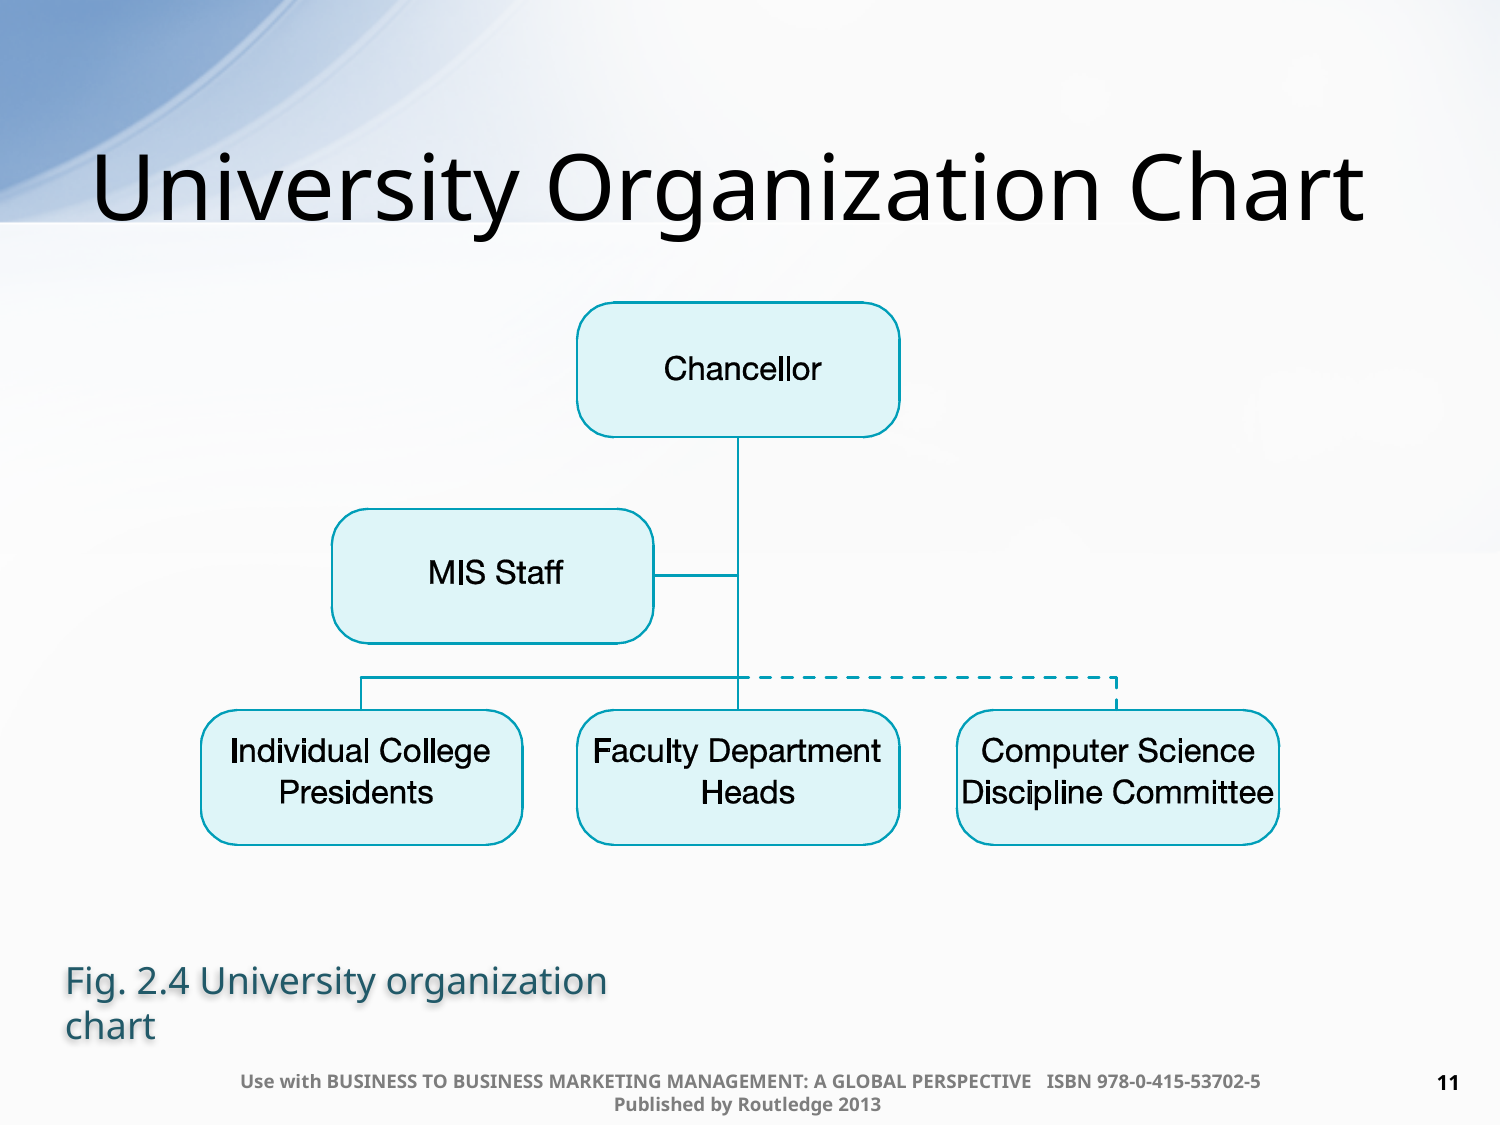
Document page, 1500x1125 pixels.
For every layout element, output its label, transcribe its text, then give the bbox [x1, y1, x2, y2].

text_box Use with BUSINESS TO BUSINESS MARKETING MANAGEMENT: A GLOBAL PERSPECTIVE ISBN 978-0-415-53702-5 Published by Routledge 2013 [0, 1062, 1500, 1125]
title University Organization Chart [75, 58, 1425, 247]
picture [0, 0, 1500, 1062]
text_box Fig. 2.4 University organization chart [49, 949, 650, 1055]
